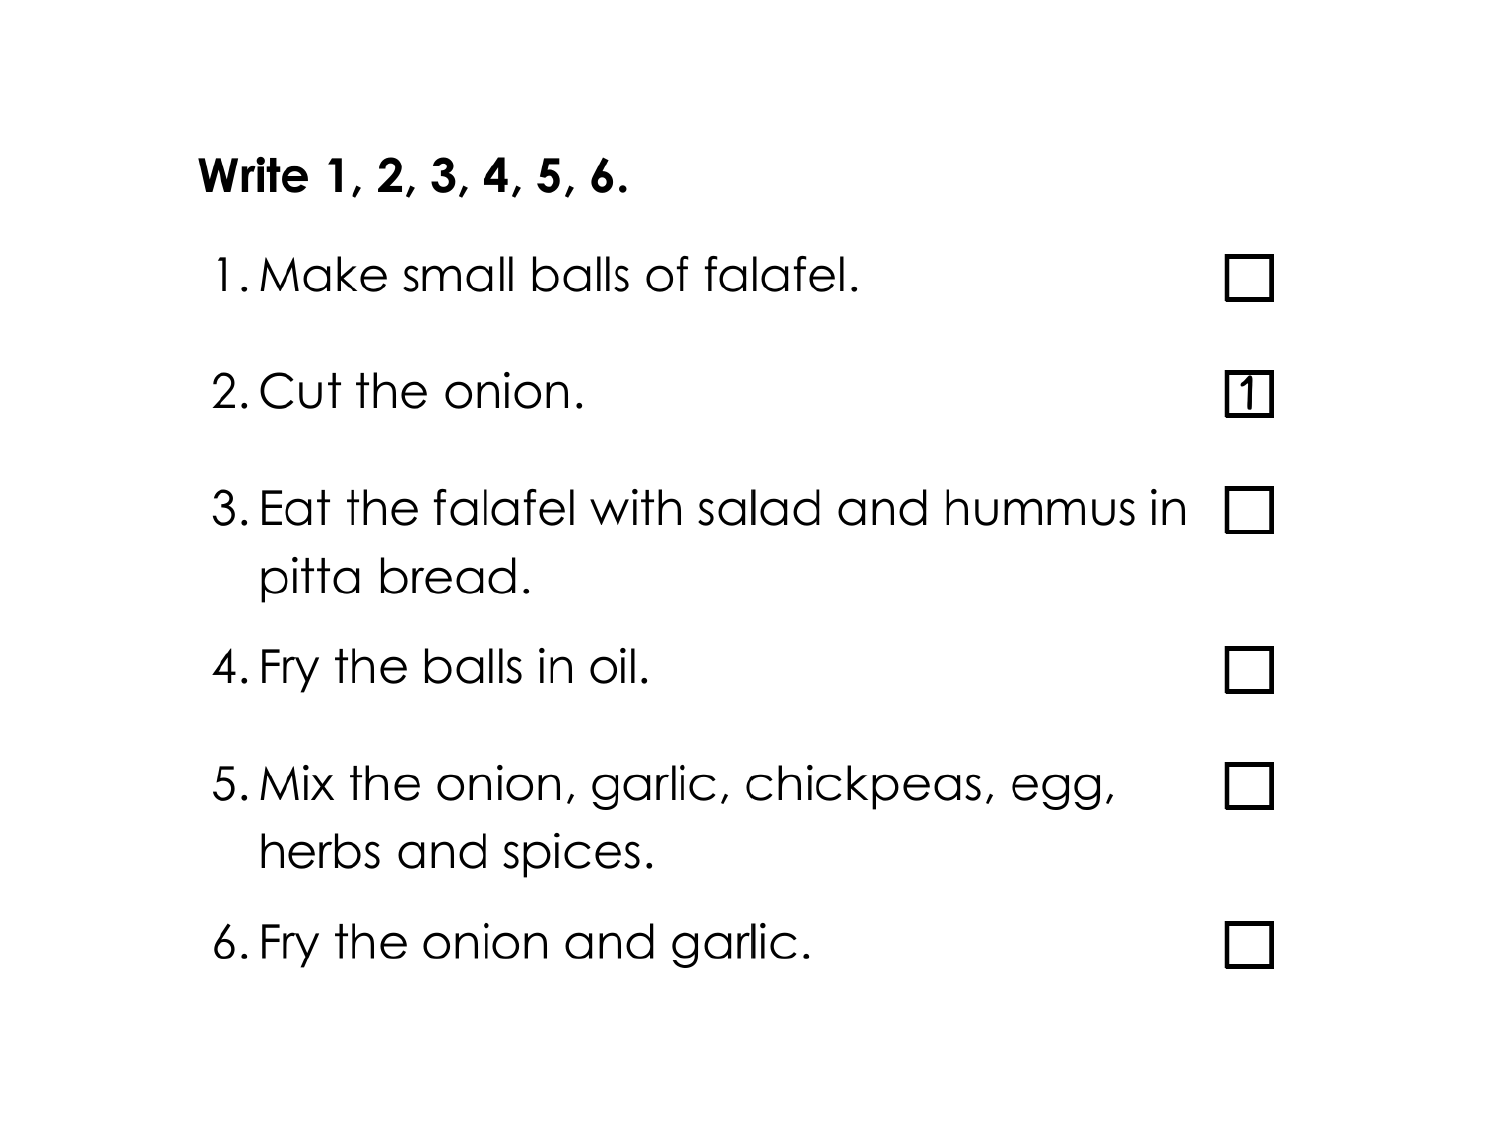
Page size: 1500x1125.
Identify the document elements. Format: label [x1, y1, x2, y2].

picture [154, 105, 1346, 1020]
